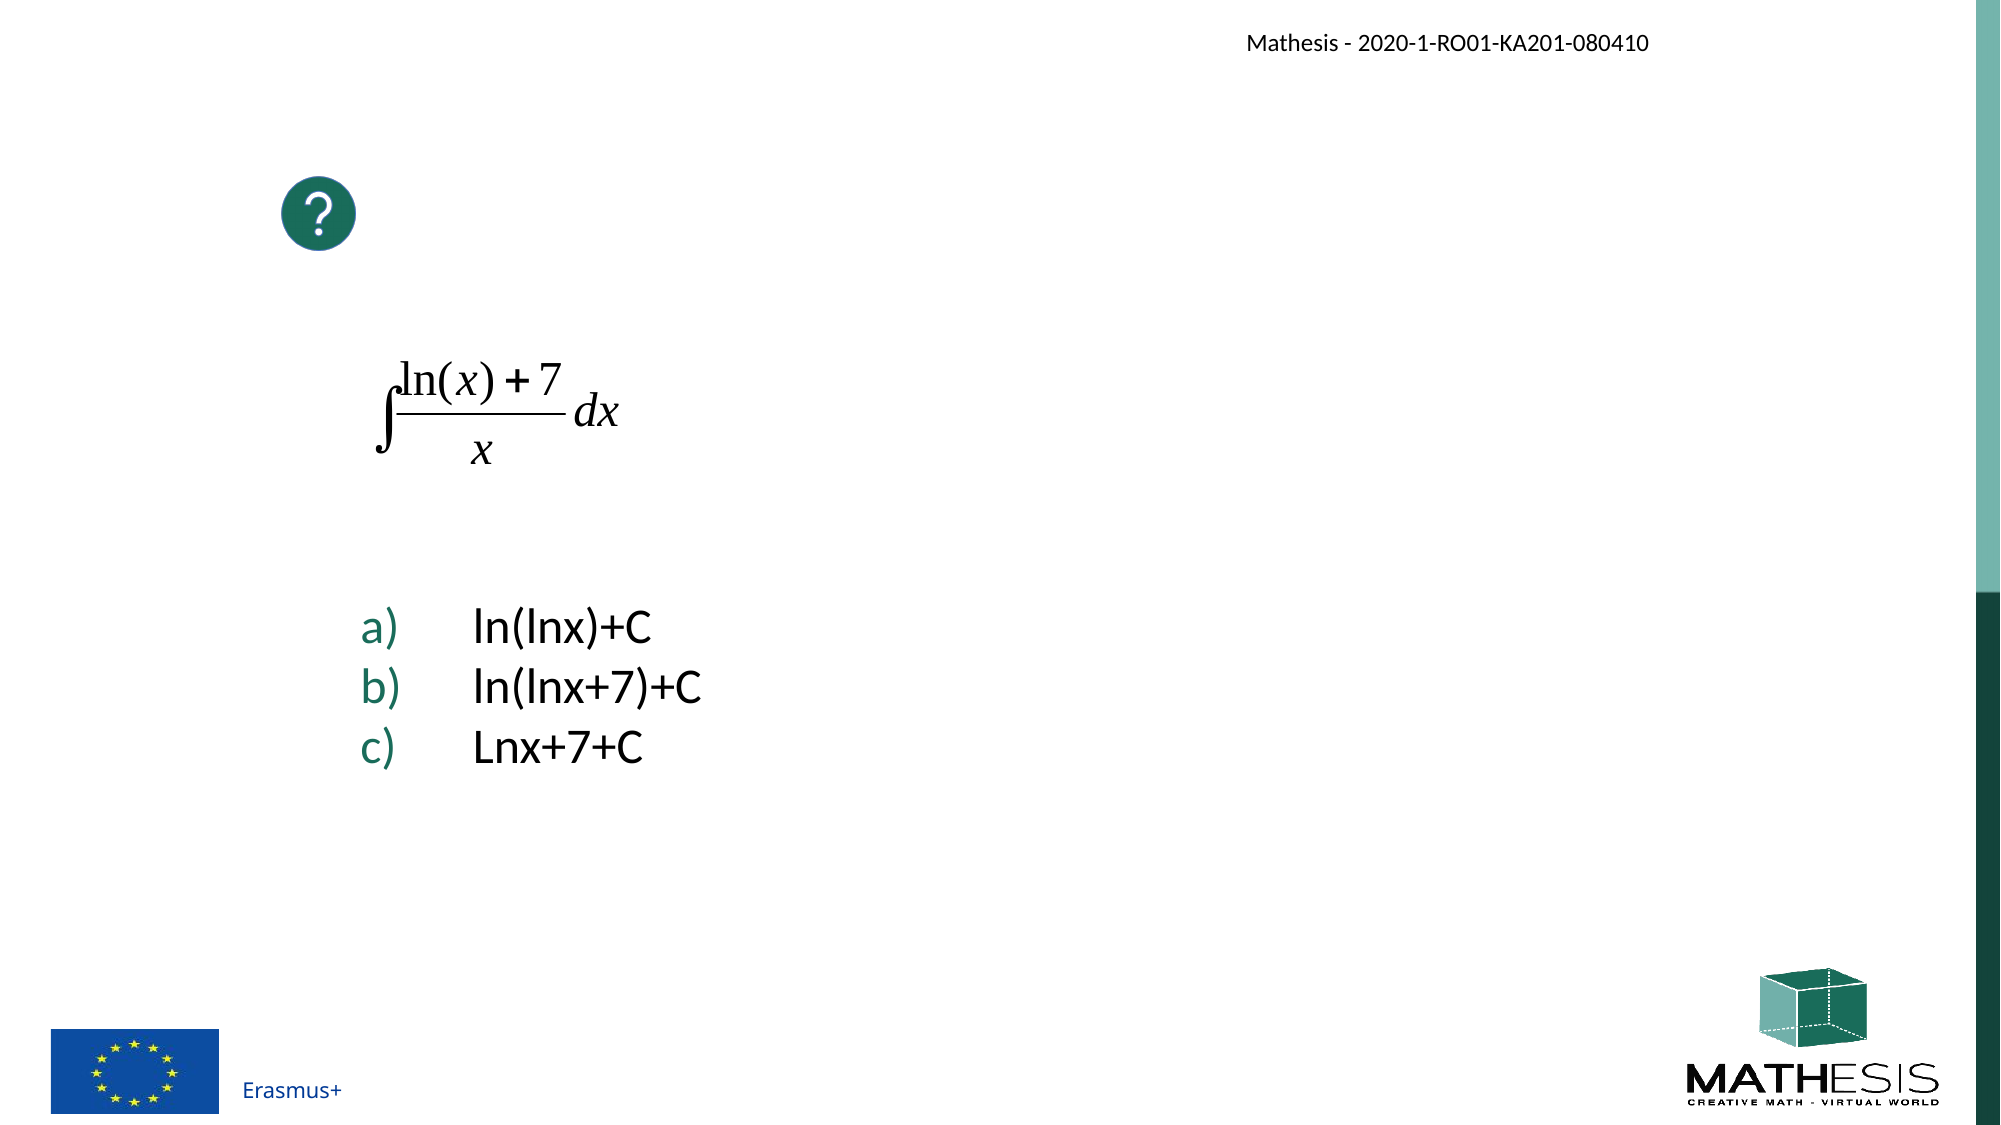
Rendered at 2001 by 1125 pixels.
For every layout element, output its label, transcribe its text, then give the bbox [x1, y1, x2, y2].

text_box ln(lnx)+C ln(lnx+7)+C Lnx+7+C [349, 588, 1653, 780]
picture [1976, 0, 2000, 1125]
picture [50, 1029, 219, 1114]
picture [1664, 928, 1961, 1125]
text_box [360, 349, 628, 476]
picture [271, 166, 365, 260]
